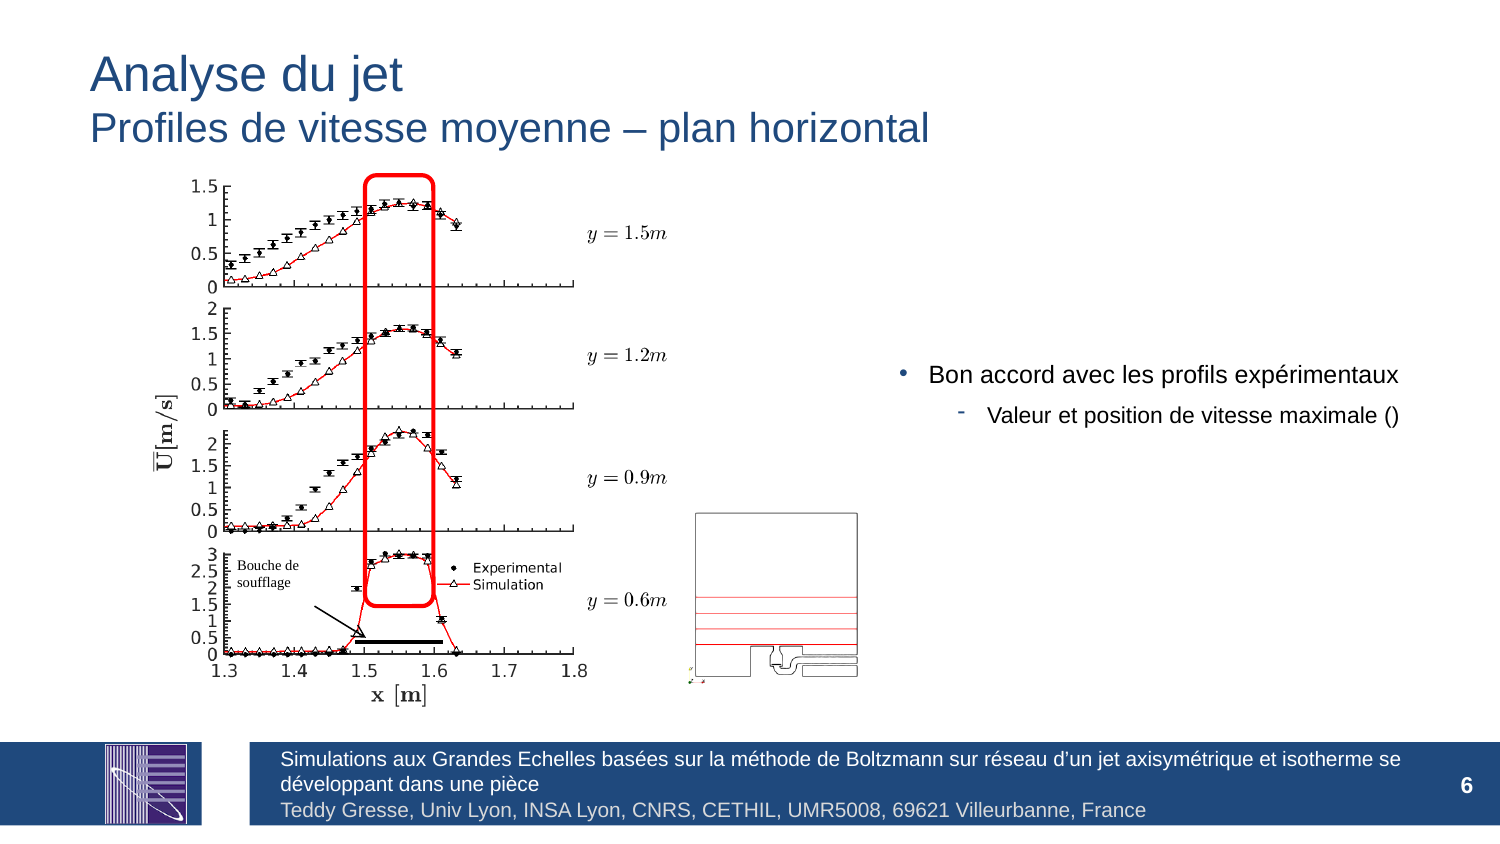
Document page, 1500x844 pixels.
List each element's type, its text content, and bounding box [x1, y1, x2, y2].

picture [105, 744, 187, 824]
text_box Simulations aux Grandes Echelles basées sur la méthode de Boltzmann sur réseau d’un jet axisymétrique et isotherme se développant dans une pièce [265, 752, 1471, 788]
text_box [142, 174, 859, 707]
title Analyse du jet Profiles de vitesse moyenne – plan horizontal [75, 33, 1425, 133]
text_box Teddy Gresse, Univ Lyon, INSA Lyon, CNRS, CETHIL, UMR5008, 69621 Villeurbanne, France [265, 789, 1471, 825]
text_box 6 [1445, 763, 1478, 806]
